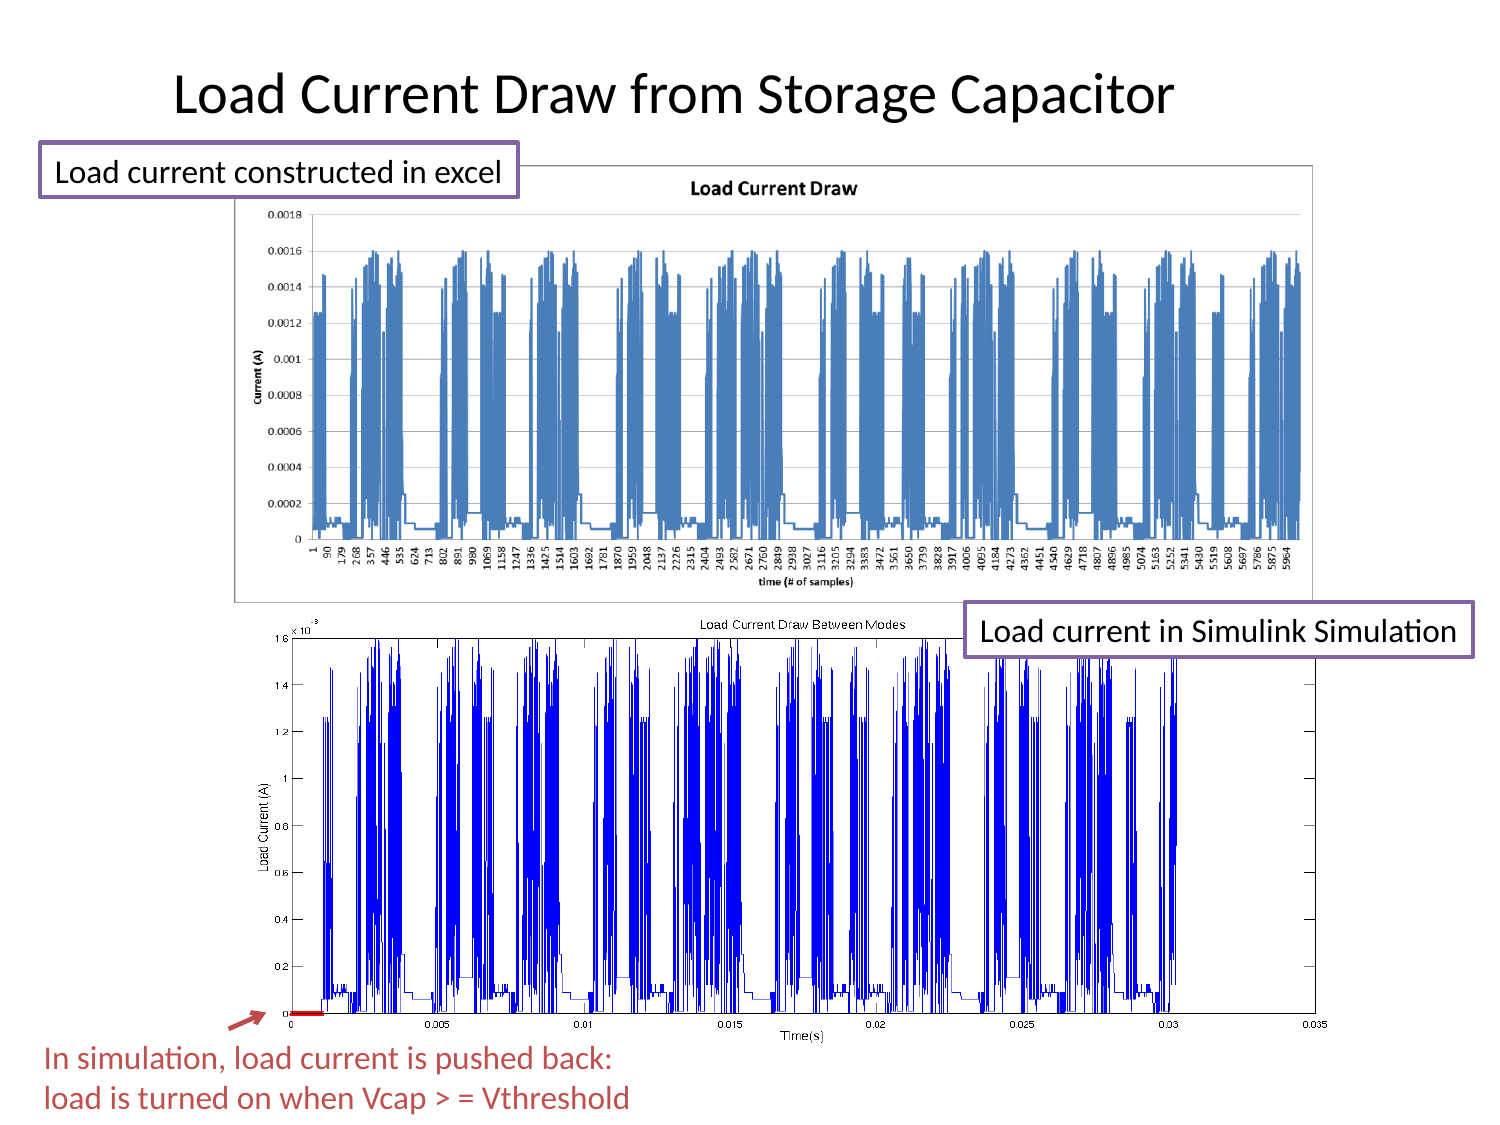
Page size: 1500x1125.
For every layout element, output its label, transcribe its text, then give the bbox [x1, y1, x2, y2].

text_box Load current in Simulink Simulation [1315, 600, 1475, 659]
text_box Load Current Draw from Storage Capacitor [99, 37, 1250, 143]
text_box Load current constructed in excel [38, 140, 520, 199]
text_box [228, 1012, 267, 1030]
picture [228, 610, 1330, 1045]
picture [234, 165, 1313, 604]
text_box In simulation, load current is pushed back: load is turned on when Vcap > = Vthreshold [28, 1028, 654, 1124]
